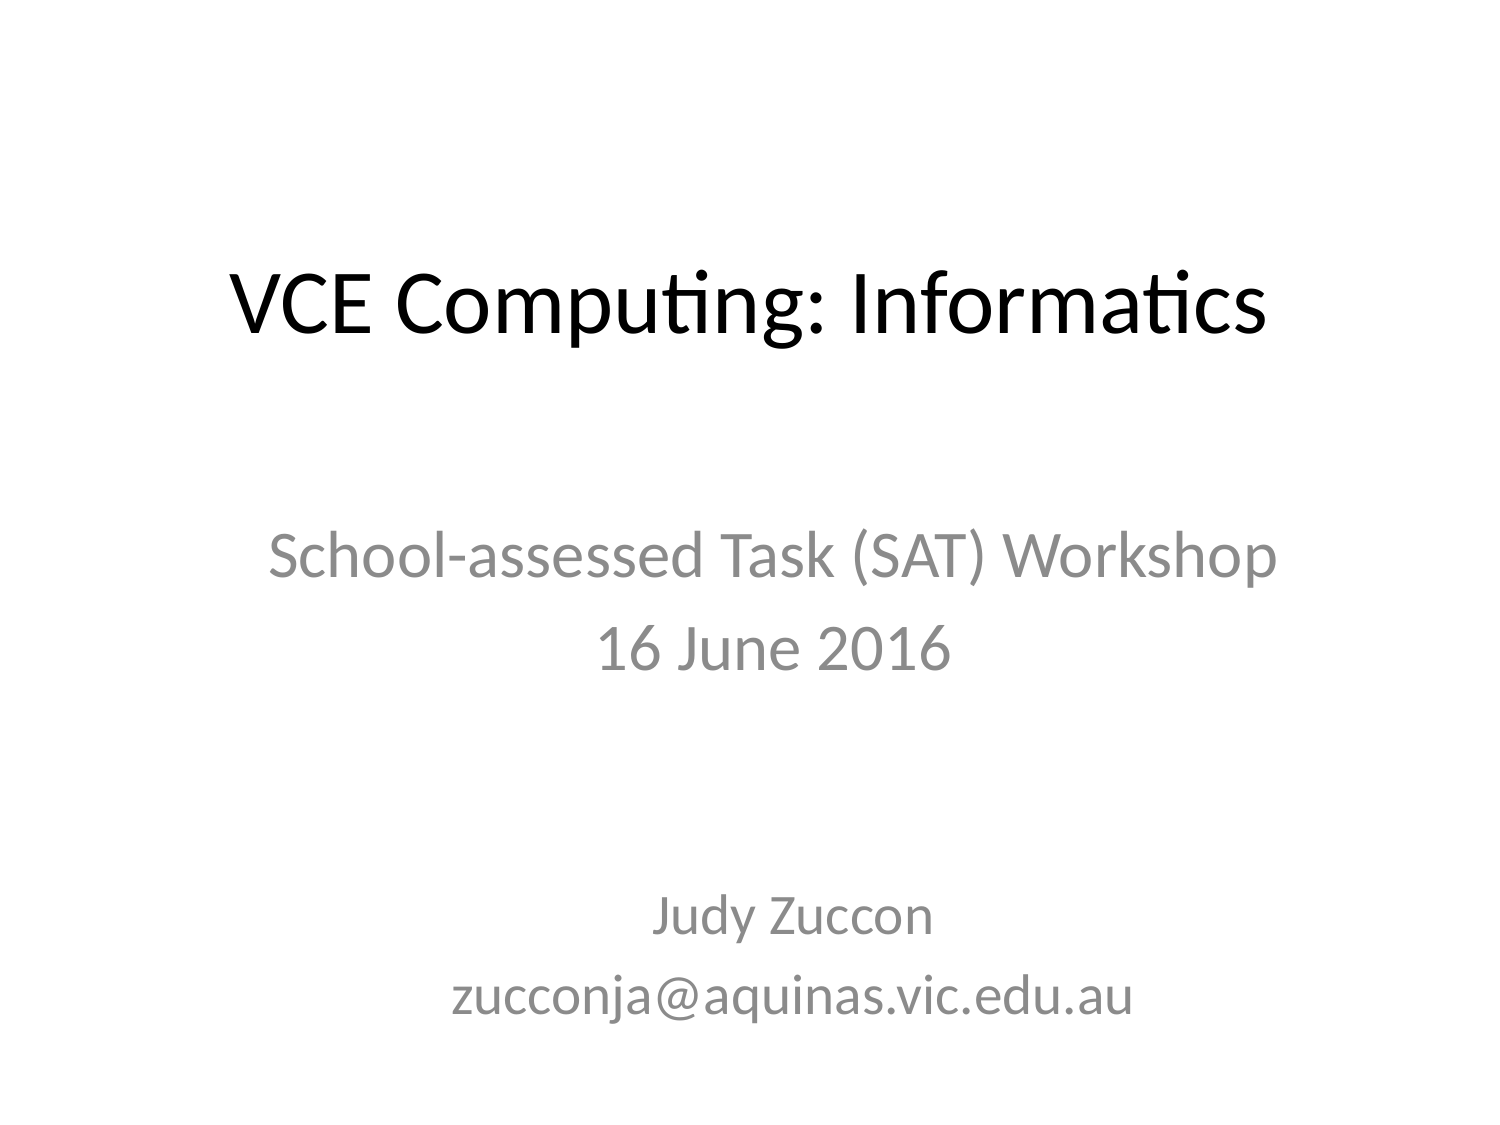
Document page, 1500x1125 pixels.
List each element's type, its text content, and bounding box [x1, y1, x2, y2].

subtitle School-assessed Task (SAT) Workshop 16 June 2016 [206, 503, 1341, 716]
title VCE Computing: Informatics [112, 196, 1388, 398]
text_box Judy Zuccon zucconja@aquinas.vic.edu.au [226, 869, 1361, 1035]
